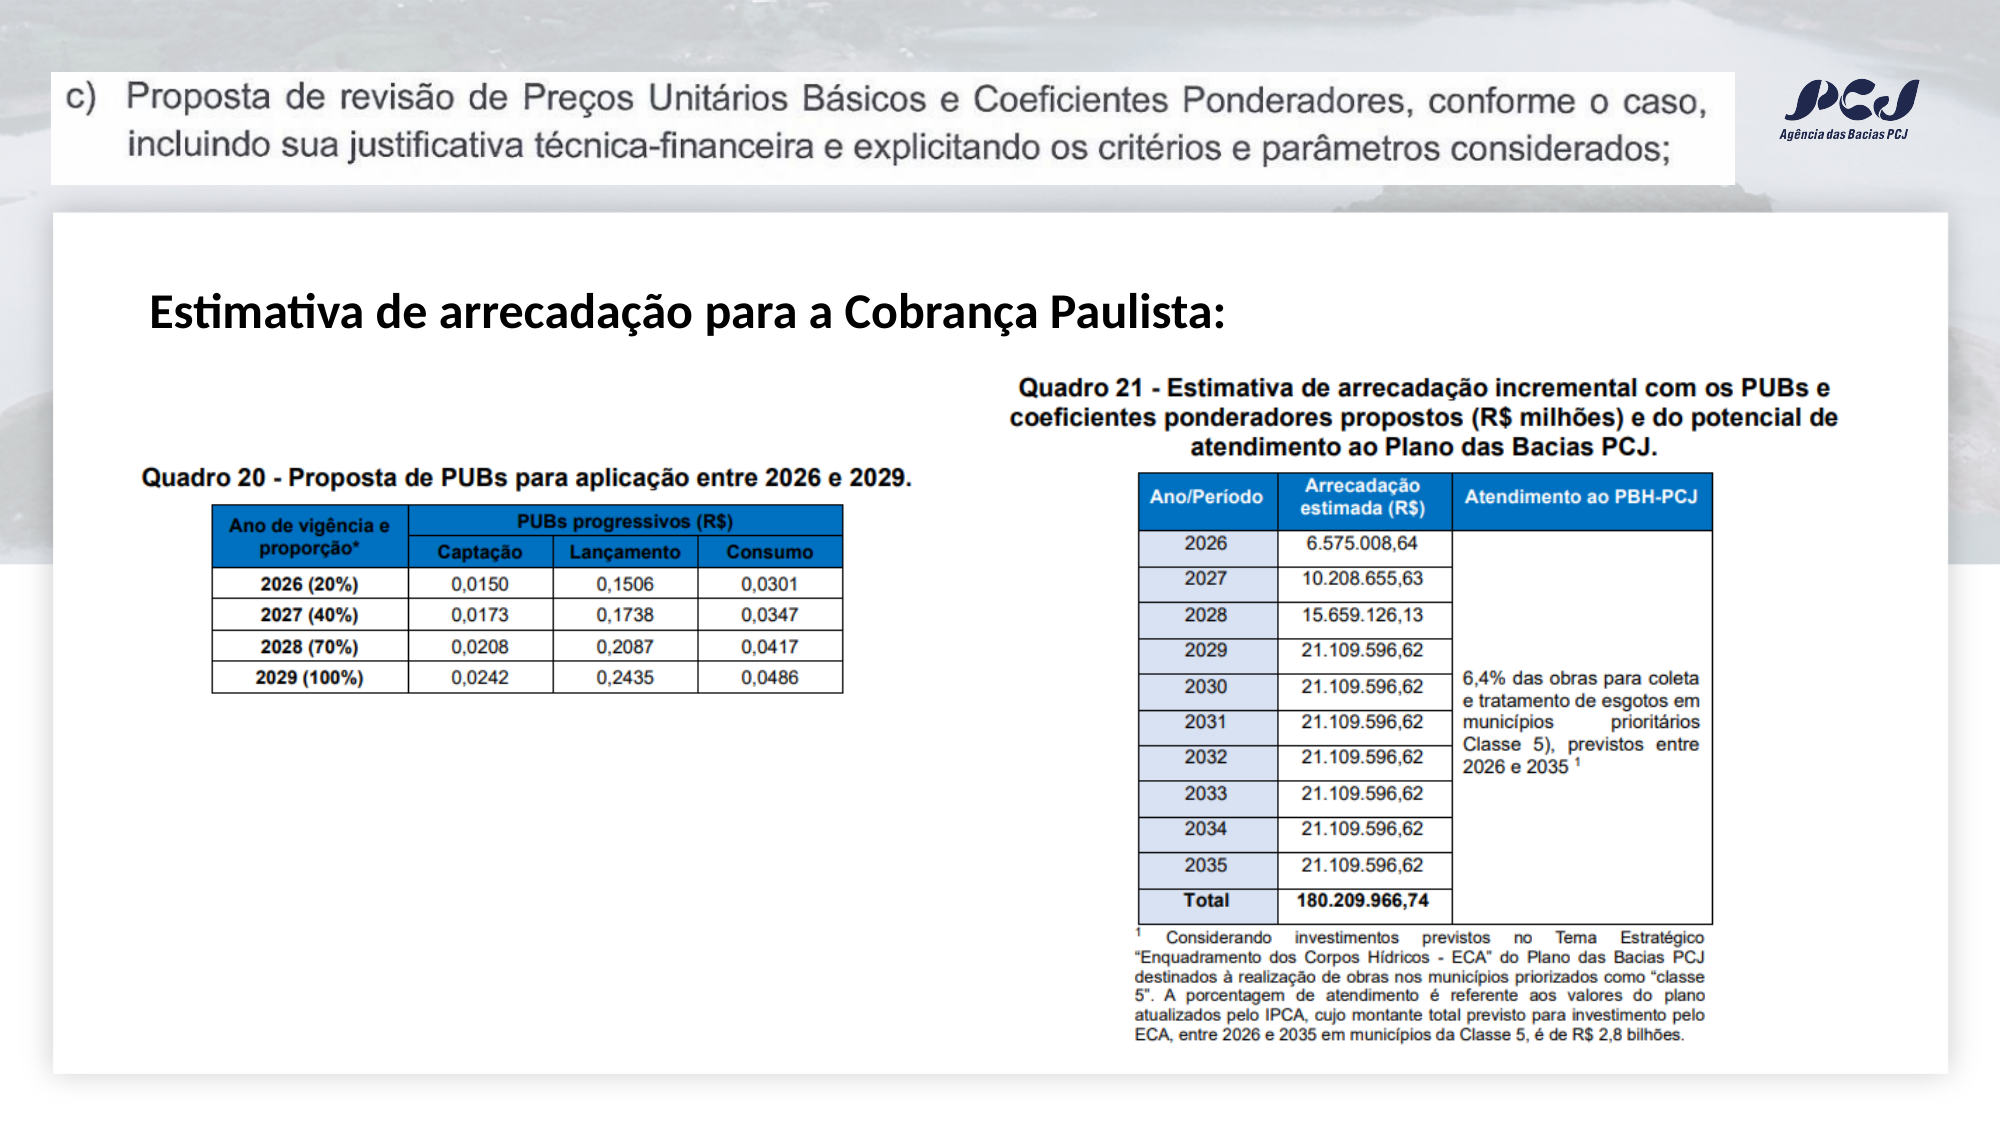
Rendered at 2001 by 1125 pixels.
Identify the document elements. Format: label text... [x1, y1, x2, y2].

picture [0, 0, 2000, 1125]
text_box Estimativa de arrecadação para a Cobrança Paulista: [134, 271, 1842, 391]
